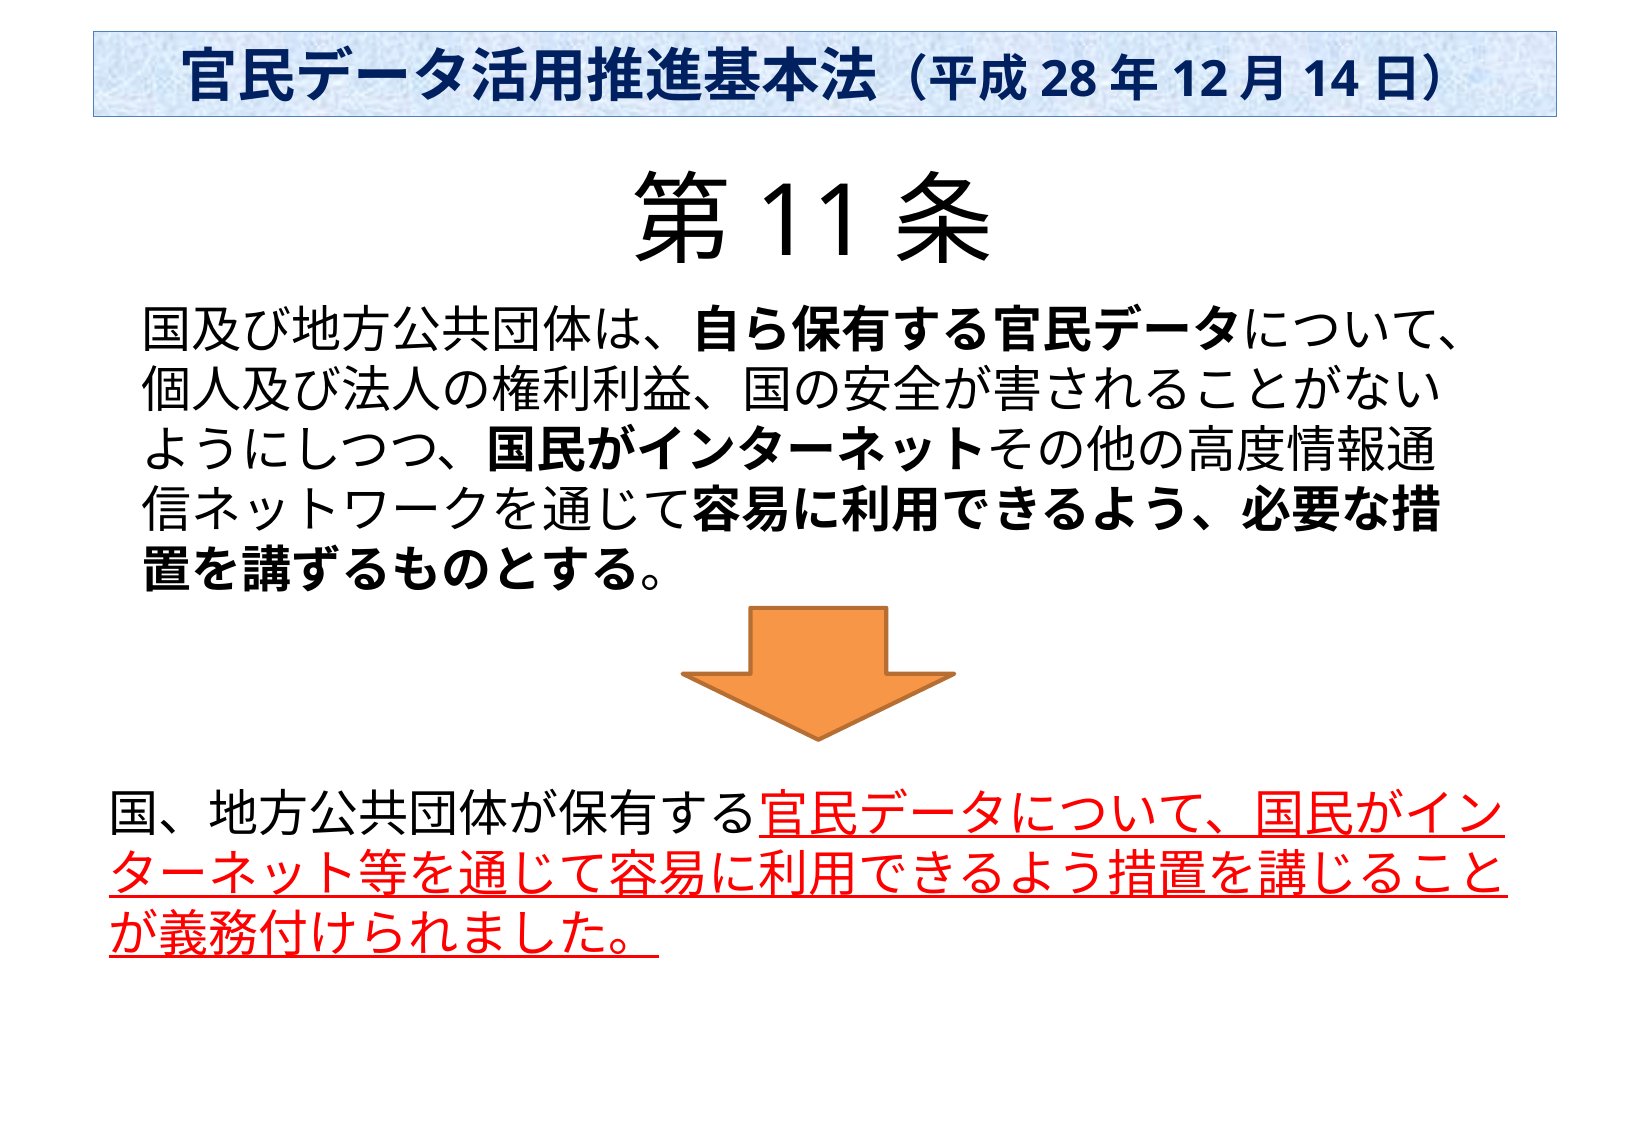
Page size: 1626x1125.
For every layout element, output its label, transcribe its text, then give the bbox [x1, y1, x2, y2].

text_box 国及び地方公共団体は、自ら保有する官民データについて、個人及び法人の権利利益、国の安全が害されることがないようにしつつ、国民がインターネットその他の高度情報通信ネットワークを通じて容易に利用できるよう、必要な措置を講ずるものとする。 [127, 289, 1499, 605]
text_box 第11条 [192, 147, 1433, 283]
text_box [680, 605, 957, 742]
text_box 官民データ活用推進基本法（平成28年12月14日） [93, 31, 1557, 117]
text_box 国、地方公共団体が保有する官民データについて、国民がインターネット等を通じて容易に利用できるよう措置を講じることが義務付けられました。 [93, 773, 1545, 969]
